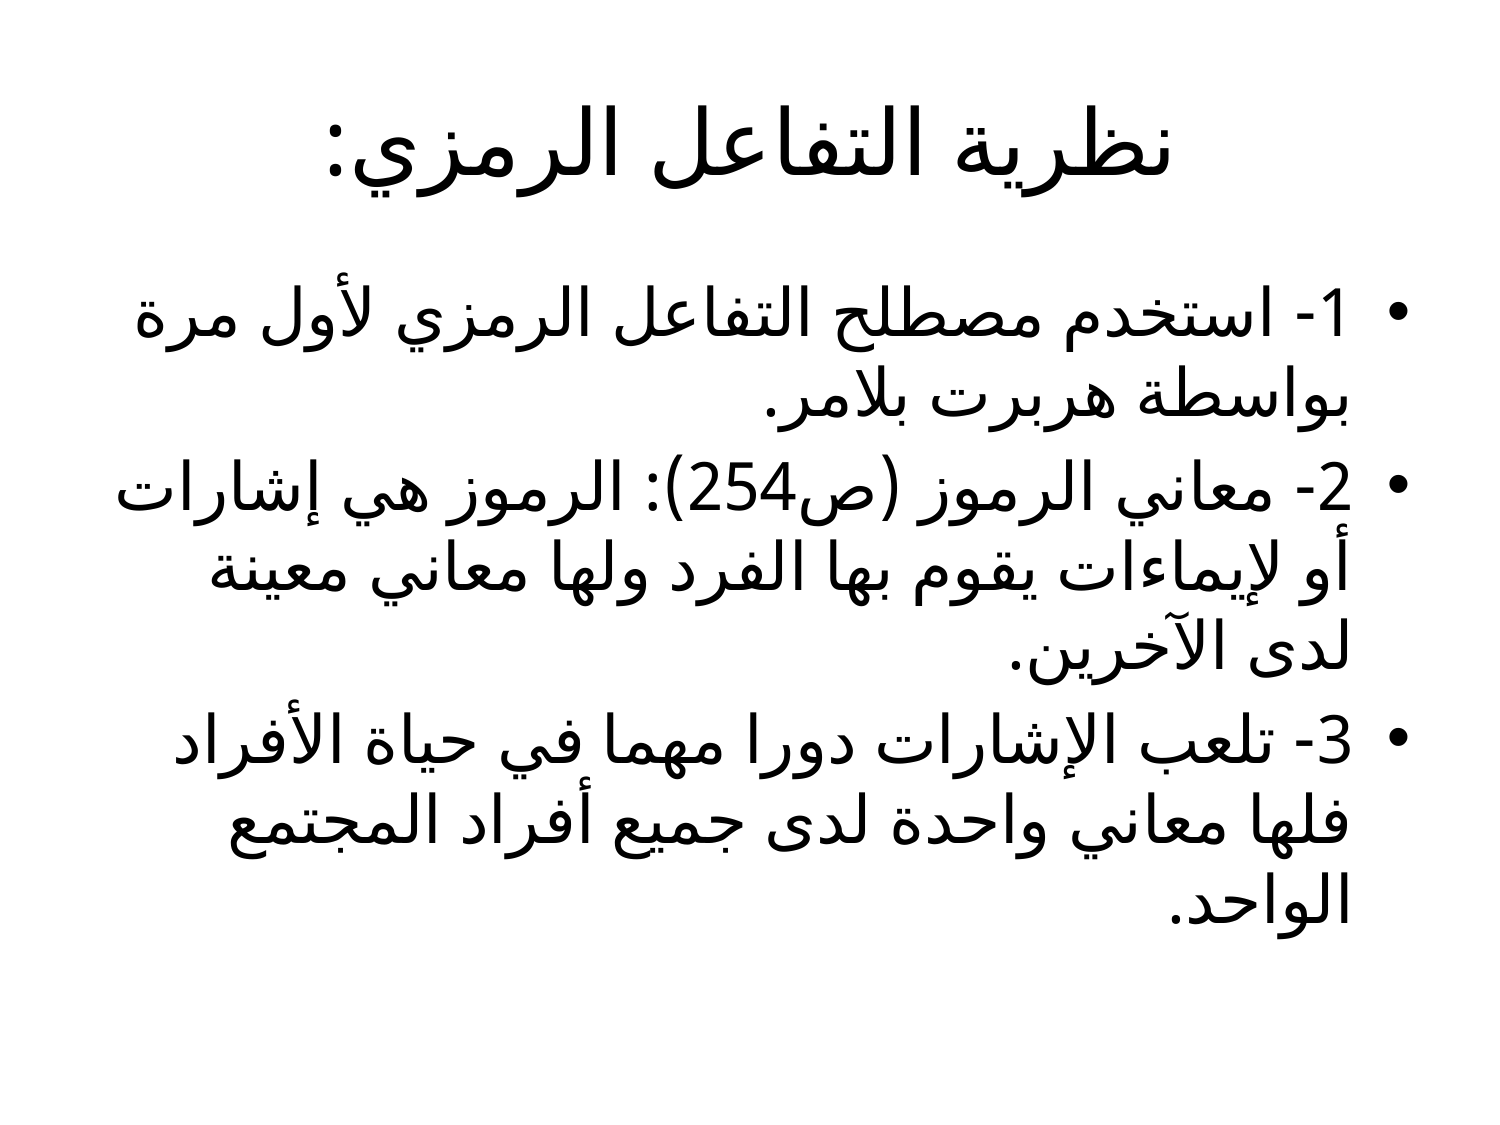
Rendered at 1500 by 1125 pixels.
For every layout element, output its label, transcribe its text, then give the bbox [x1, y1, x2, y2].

list 1- استخدم مصطلح التفاعل الرمزي لأول مرة بواسطة هربرت بلامر. 2- معاني الرموز (ص254): الرموز هي إشارات أو لإيماءات يقوم بها الفرد ولها معاني معينة لدى الآخرين. 3- تلعب الإشارات دورا مهما في حياة الأفراد فلها معاني واحدة لدى جميع أفراد المجتمع الواحد. [75, 262, 1425, 1005]
title نظرية التفاعل الرمزي: [75, 45, 1425, 233]
